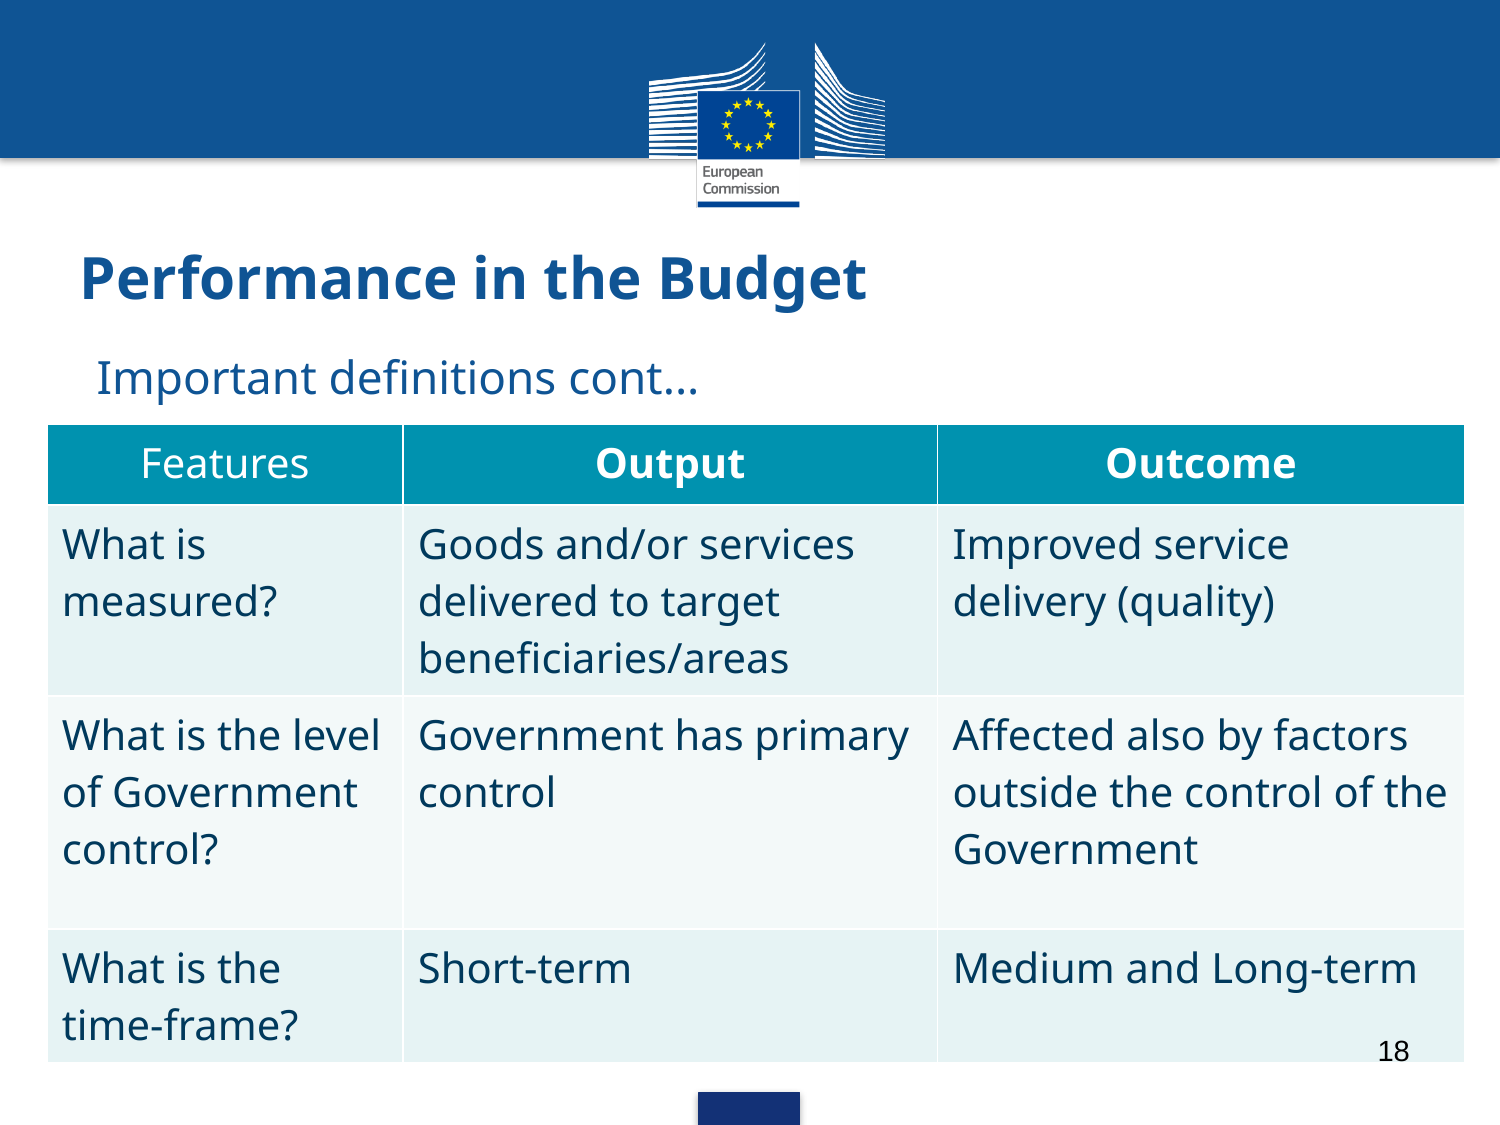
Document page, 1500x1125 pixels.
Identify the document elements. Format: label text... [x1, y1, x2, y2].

table_header Output [404, 425, 937, 504]
table_cell Government has primary control [404, 697, 937, 928]
text_box Important definitions cont... [81, 354, 1243, 411]
table_header Features [48, 425, 402, 504]
table_cell Improved service delivery (quality) [938, 506, 1464, 695]
table_cell Goods and/or services delivered to target beneficiaries/areas [404, 506, 937, 695]
table_cell Affected also by factors outside the control of the Government [938, 697, 1464, 928]
table_cell Medium and Long-term [938, 930, 1464, 1062]
table_cell What is the time-frame? [48, 930, 402, 1062]
slide_number 18 [1074, 1024, 1426, 1103]
table_cell What is the level of Government control? [48, 697, 402, 928]
picture [649, 42, 885, 198]
title Performance in the Budget [64, 198, 1416, 354]
table_header Outcome [938, 425, 1464, 504]
table_cell What is measured? [48, 506, 402, 695]
table_cell Short-term [404, 930, 937, 1062]
